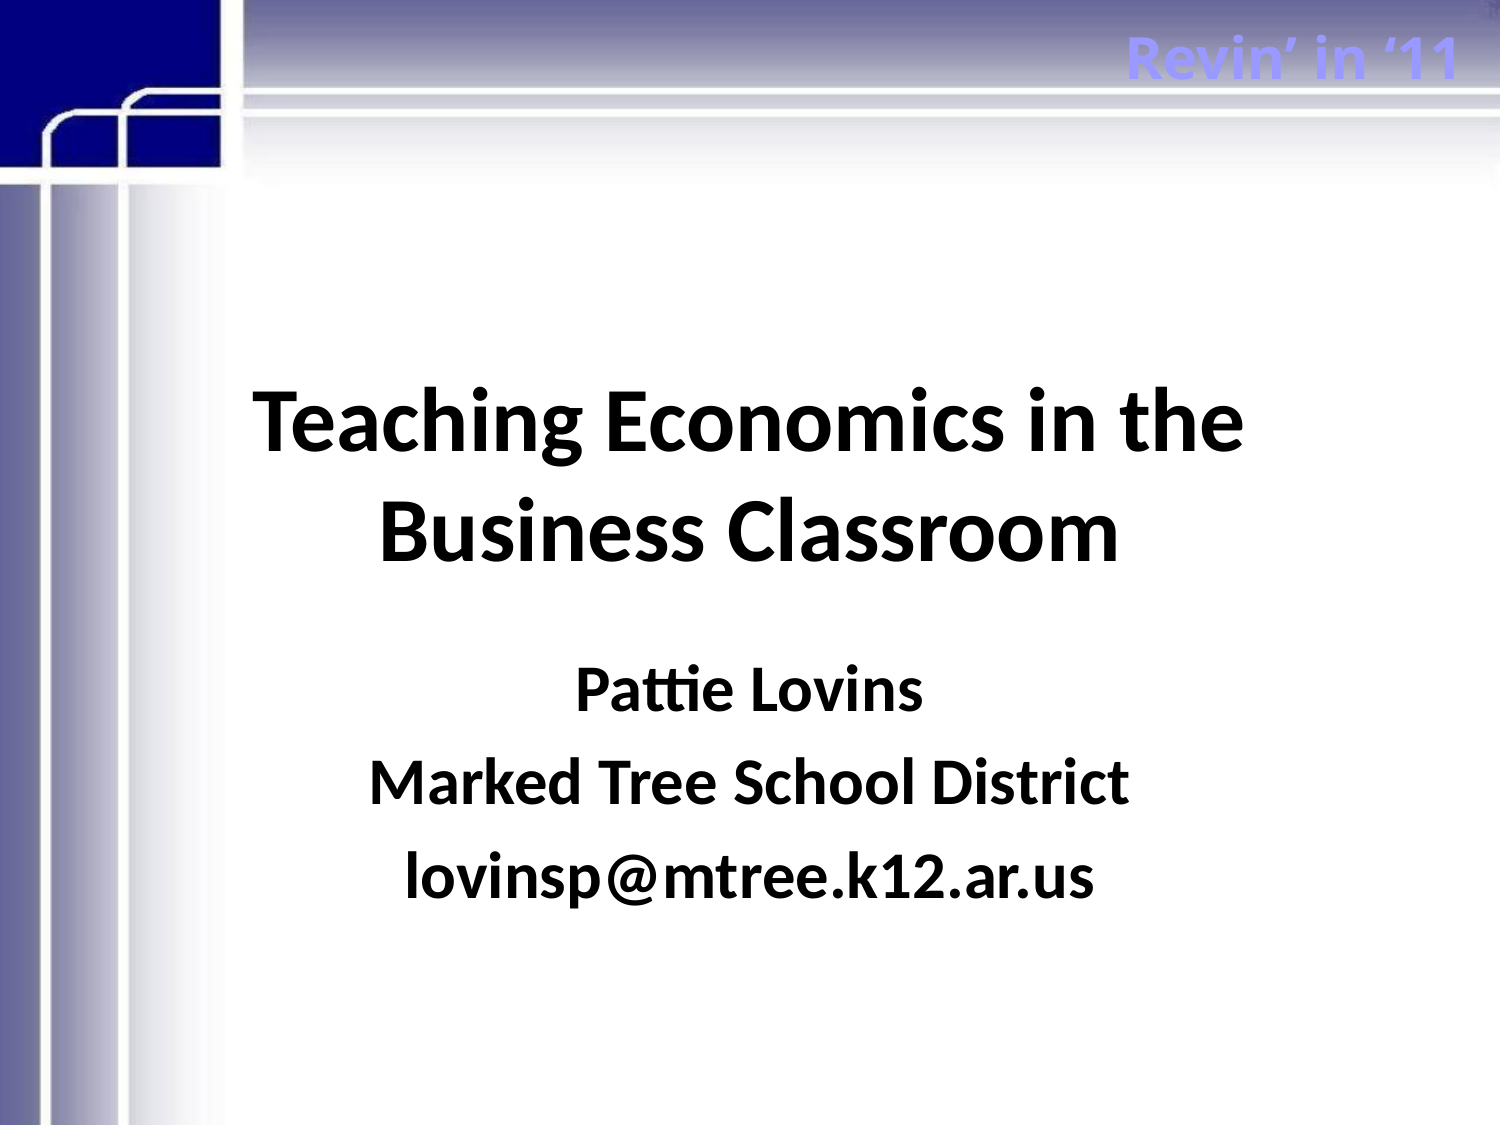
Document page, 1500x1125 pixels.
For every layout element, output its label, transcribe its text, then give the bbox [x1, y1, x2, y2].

subtitle Pattie Lovins Marked Tree School District lovinsp@mtree.k12.ar.us [225, 637, 1275, 925]
picture [0, 0, 1500, 1125]
title Teaching Economics in the Business Classroom [112, 349, 1388, 591]
